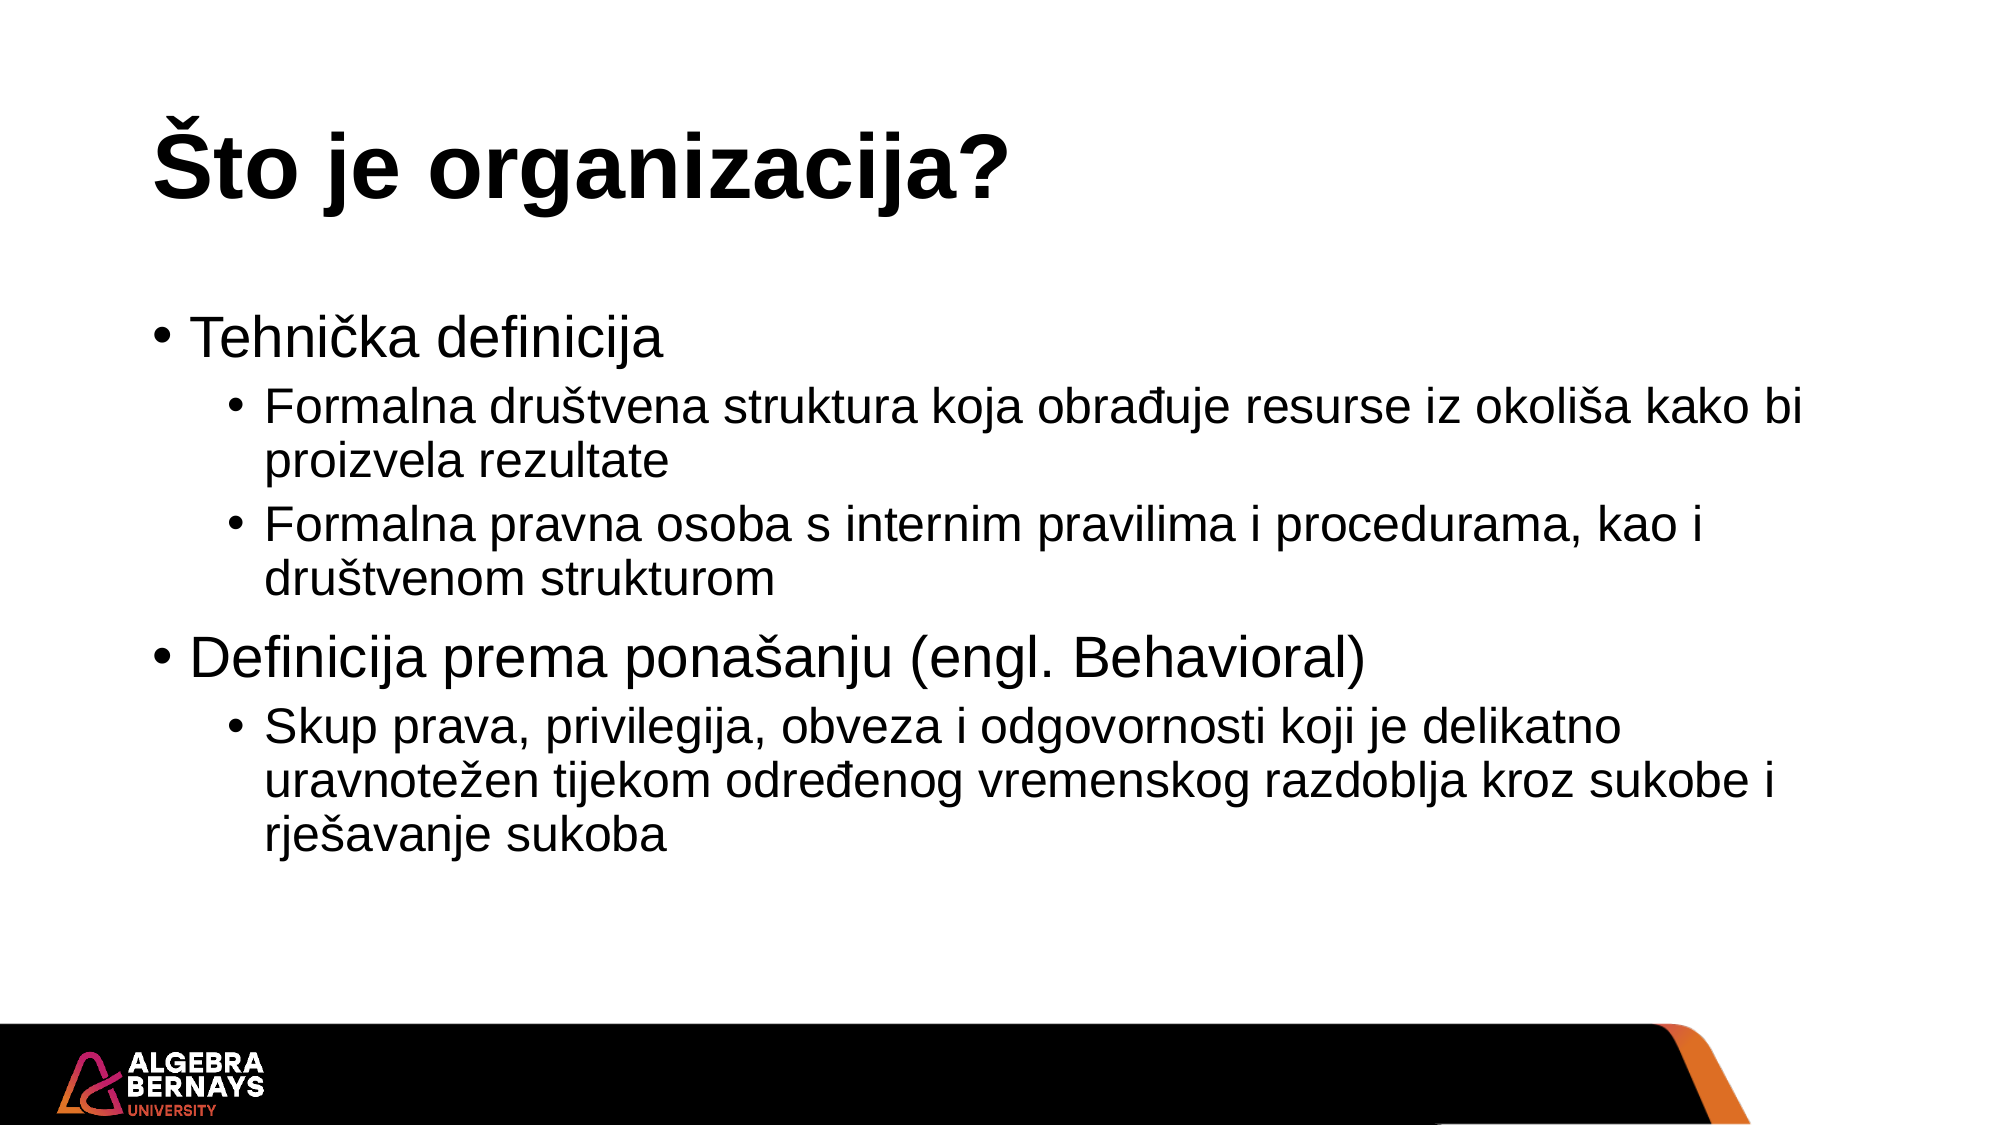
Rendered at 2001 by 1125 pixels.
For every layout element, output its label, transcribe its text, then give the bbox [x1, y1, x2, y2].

title Što je organizacija? [137, 67, 1863, 271]
picture [0, 1023, 1958, 1125]
list Tehnička definicija Formalna društvena struktura koja obrađuje resurse iz okoliša kako bi proizvela rezultate Formalna pravna osoba s internim pravilima i procedurama, kao i društvenom strukturom Definicija prema ponašanju (engl. Behavioral) Skup prava, privilegija, obveza i odgovornosti koji je delikatno uravnotežen tijekom određenog vremenskog razdoblja kroz sukobe i rješavanje sukoba [137, 299, 1863, 953]
